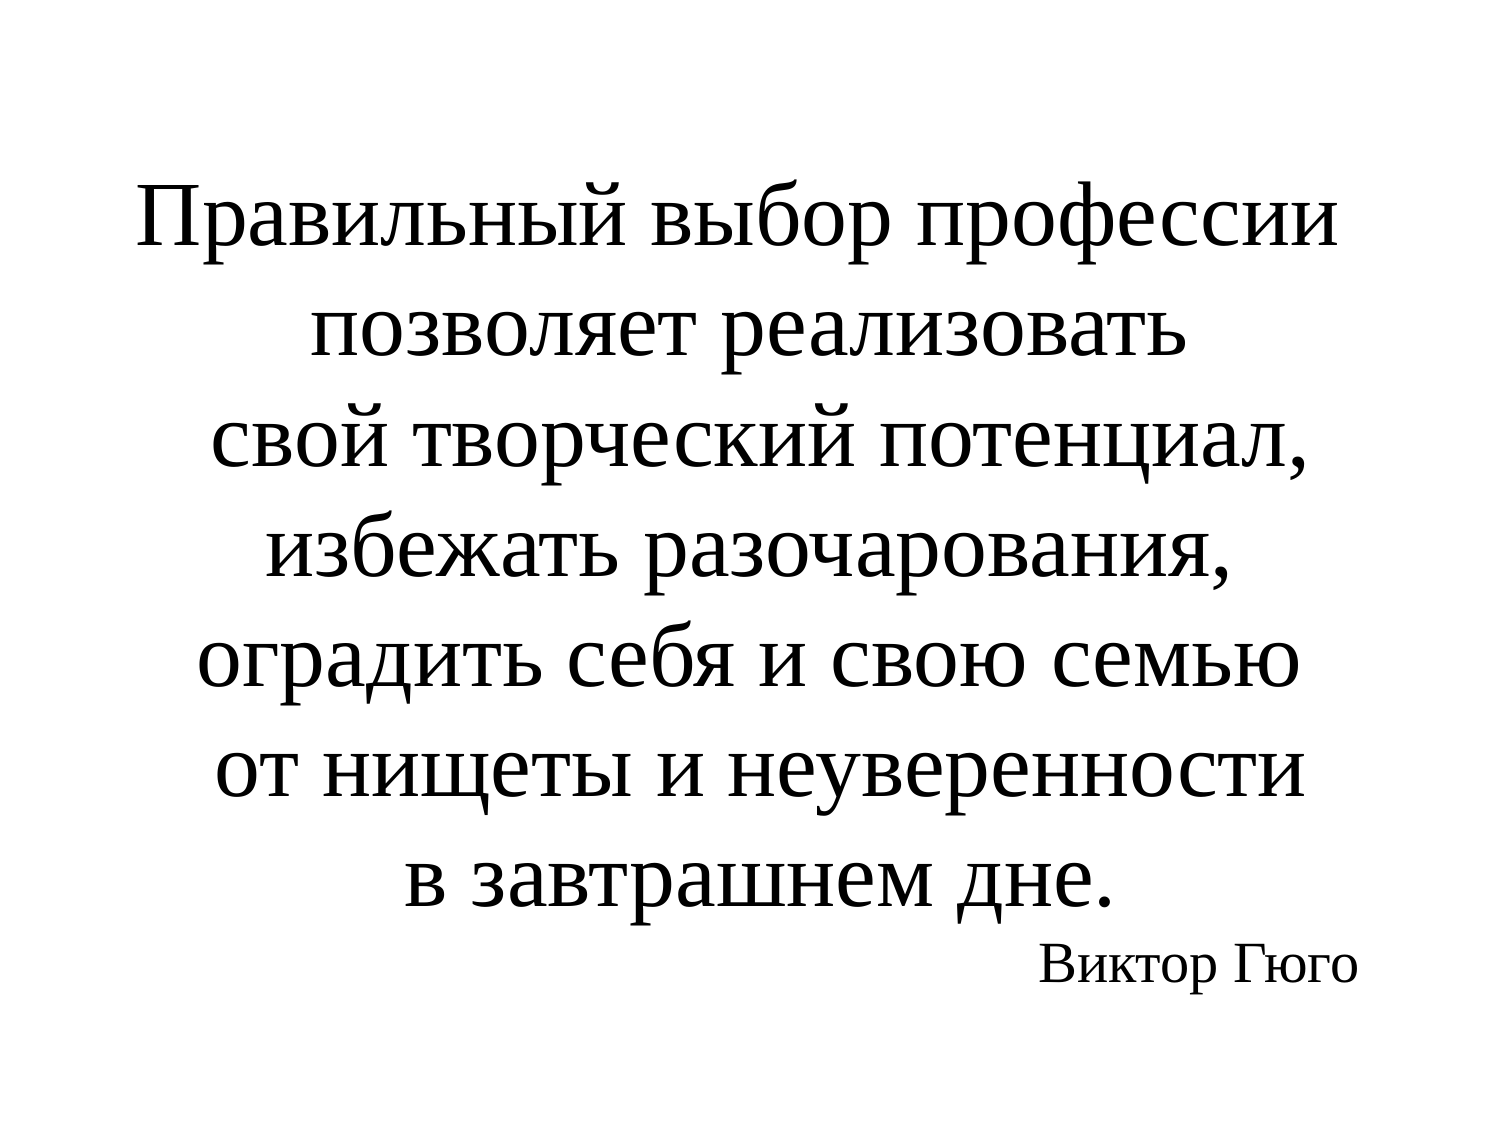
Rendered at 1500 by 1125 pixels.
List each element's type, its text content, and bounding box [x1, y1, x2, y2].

title Правильный выбор профессии позволяет реализовать свой творческий потенциал, избежать разочарования, оградить себя и свою семью от нищеты и неуверенности в завтрашнем дне. Виктор Гюго [0, 0, 1500, 1125]
